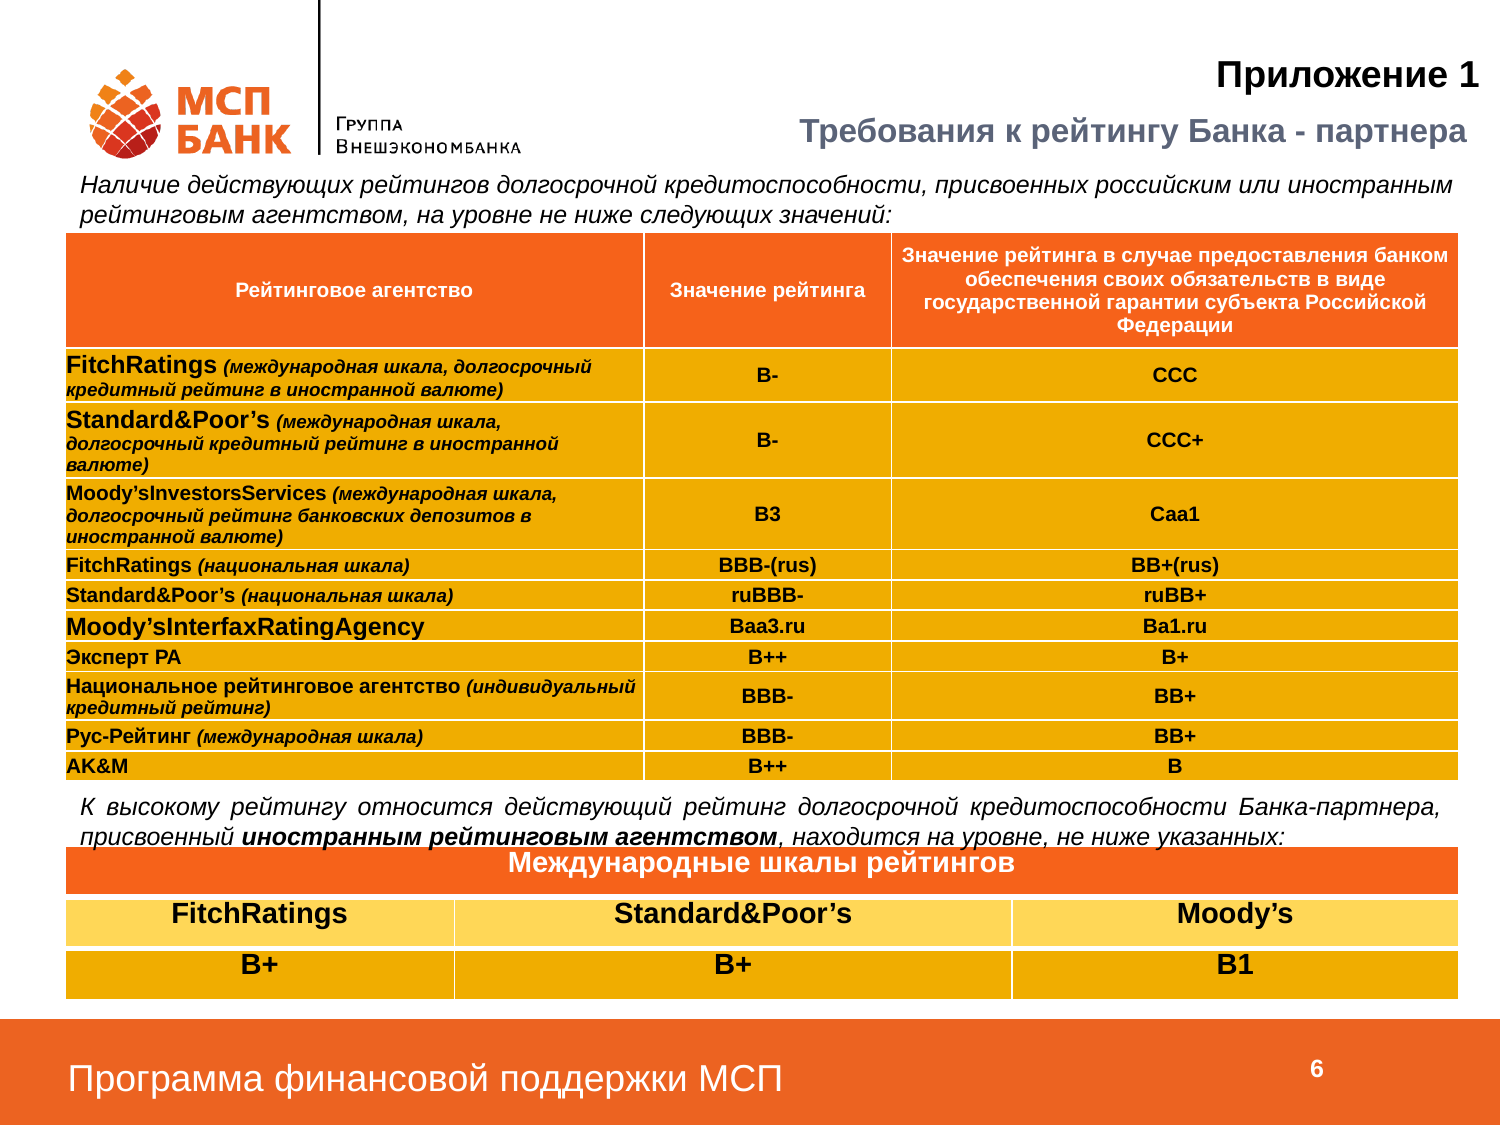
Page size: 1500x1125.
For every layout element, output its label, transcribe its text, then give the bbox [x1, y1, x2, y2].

table_cell ВВВ- [645, 672, 891, 719]
text_box Требования к рейтингу Банка - партнера [549, 101, 1483, 156]
table_cell В+ [66, 951, 454, 999]
table_cell В++ [645, 642, 891, 671]
table_cell B- [645, 349, 891, 401]
table_cell Moody’s [1013, 900, 1458, 946]
table_cell Ва1.ru [892, 611, 1458, 640]
table_cell ССС [892, 349, 1458, 401]
table_cell FitchRatings (национальная шкала) [66, 550, 643, 579]
table_cell Standard&Poor’s (национальная шкала) [66, 581, 643, 609]
table_cell ВВ+(rus) [892, 550, 1458, 579]
table_cell В+ [892, 642, 1458, 671]
table_header Значение рейтинга [645, 237, 891, 347]
slide_number 6 [1243, 1044, 1340, 1094]
text_box К высокому рейтингу относится действующий рейтинг долгосрочной кредитоспособности Банка-партнера, присвоенный иностранным рейтинговым агентством, находится на уровне, не ниже указанных: [64, 782, 1459, 858]
table_cell Moody’sInvestorsServices (международная шкала, долгосрочный рейтинг банковских депозитов в иностранной валюте) [66, 479, 643, 549]
table_cell В+ [455, 951, 1011, 999]
table_cell ВВ+ [892, 672, 1458, 719]
table_cell В [892, 752, 1458, 780]
table_cell Эксперт РА [66, 642, 643, 671]
table_cell B- [645, 403, 891, 477]
table_cell ССС+ [892, 403, 1458, 477]
table_header Международные шкалы рейтингов [66, 858, 1458, 894]
table_cell ВВ+ [892, 721, 1458, 750]
table_cell Standard&Poor’s (международная шкала, долгосрочный кредитный рейтинг в иностранной валюте) [66, 403, 643, 477]
text_box Наличие действующих рейтингов долгосрочной кредитоспособности, присвоенных российским или иностранным рейтинговым агентством, на уровне не ниже следующих значений: [64, 161, 1471, 237]
table_cell Саа1 [892, 479, 1458, 549]
table_cell ruВВ+ [892, 581, 1458, 609]
table_cell Standard&Poor’s [455, 900, 1011, 946]
table_cell BBB-(rus) [645, 550, 891, 579]
table_cell В1 [1013, 951, 1458, 999]
table_cell Baa3.ru [645, 611, 891, 640]
table_cell Национальное рейтинговое агентство (индивидуальный кредитный рейтинг) [66, 672, 643, 719]
table_cell AK&M [66, 752, 643, 780]
table_cell ruBBB- [645, 581, 891, 609]
table_cell Рус-Рейтинг (международная шкала) [66, 721, 643, 750]
table_cell В++ [645, 752, 891, 780]
table_header Рейтинговое агентство [66, 237, 643, 347]
table_header Значение рейтинга в случае предоставления банком обеспечения своих обязательств в виде государственной гарантии субъекта Российской Федерации [892, 237, 1458, 347]
picture [0, 0, 1500, 1125]
table_cell B3 [645, 479, 891, 549]
table_cell BBB- [645, 721, 891, 750]
table_cell FitchRatings [66, 900, 454, 946]
table_cell FitchRatings (международная шкала, долгосрочный кредитный рейтинг в иностранной валюте) [66, 349, 643, 401]
table_cell Moody’sInterfaхRatingAgency [66, 611, 643, 640]
text_box Приложение 1 [1175, 42, 1495, 148]
